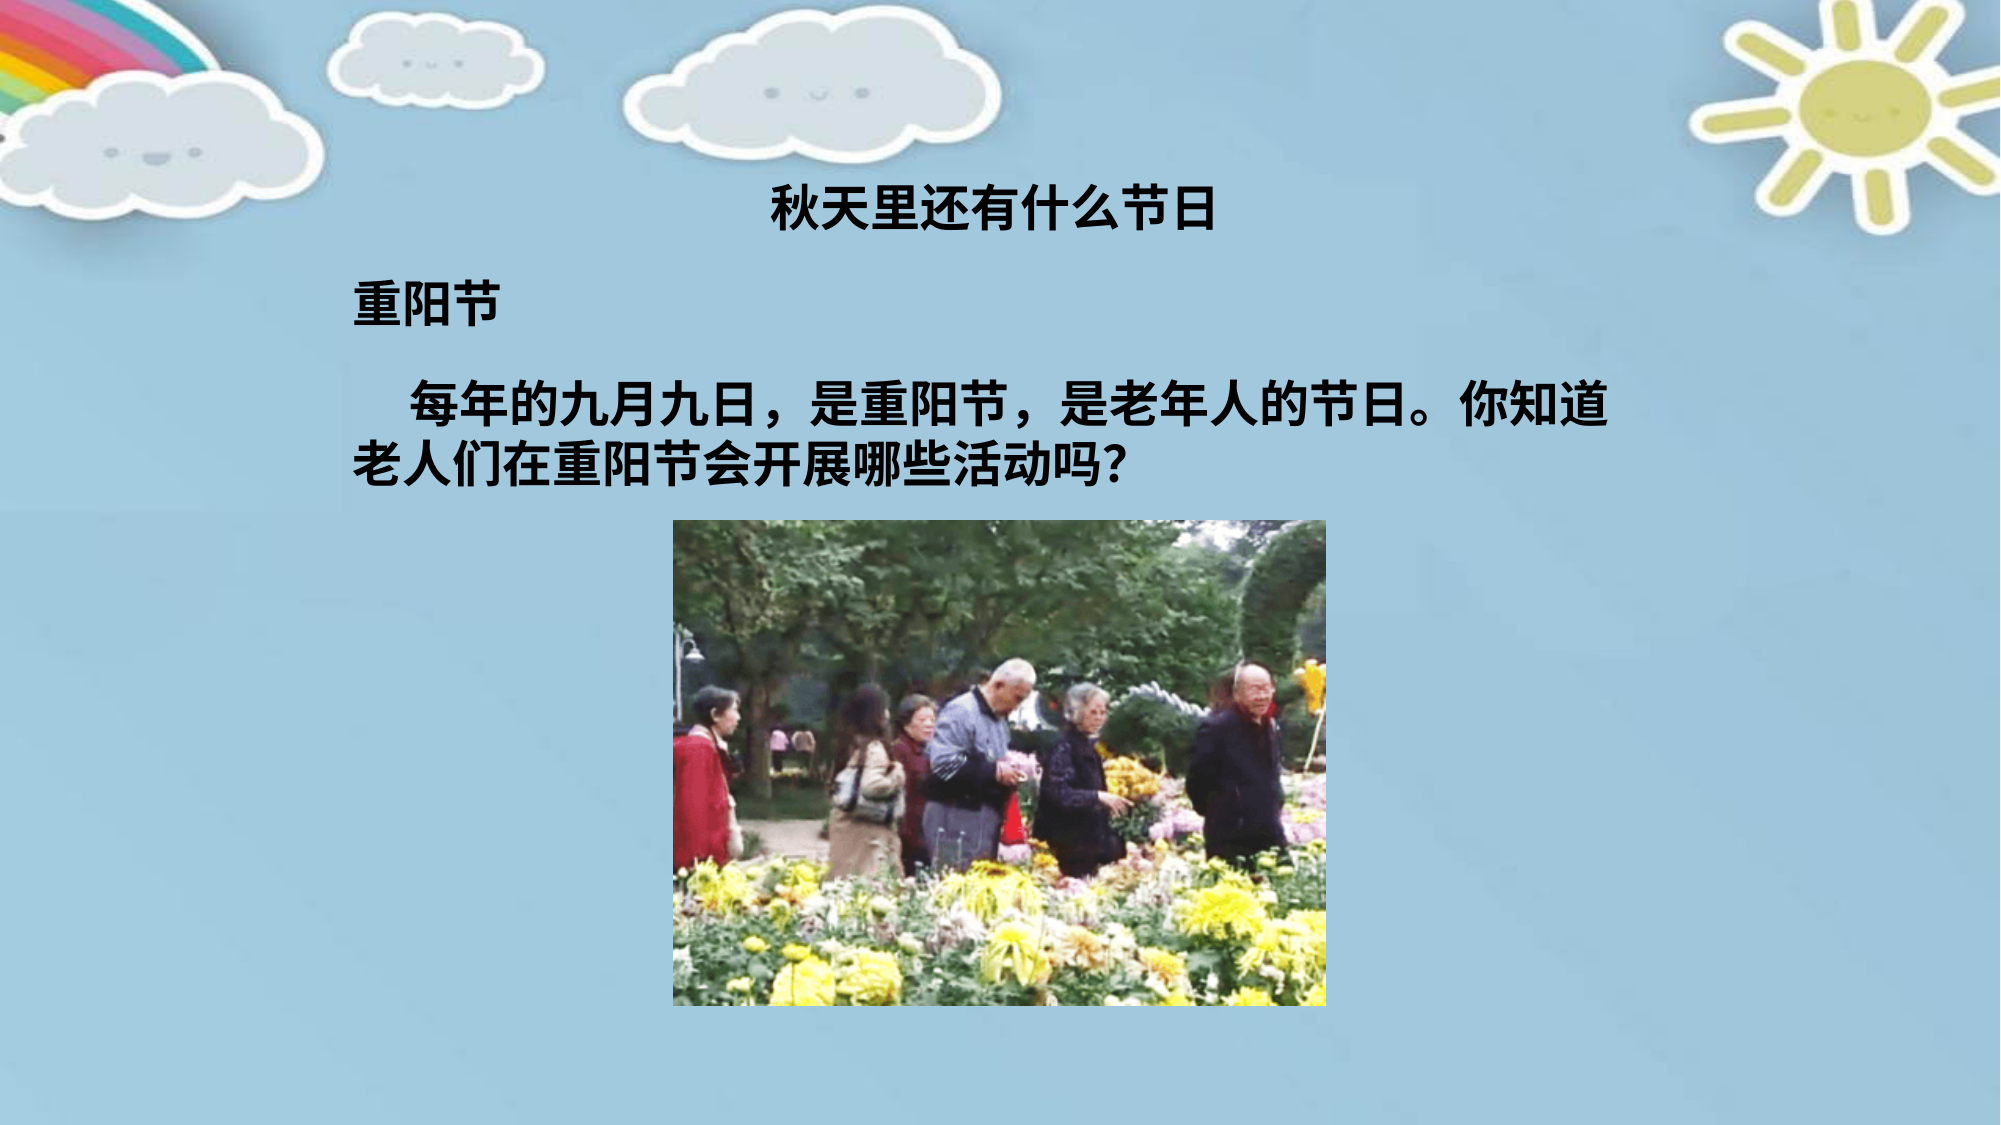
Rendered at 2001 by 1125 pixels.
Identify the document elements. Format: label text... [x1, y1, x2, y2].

text_box 秋天里还有什么节日 [755, 168, 1244, 244]
picture [0, 0, 2001, 1125]
text_box 重阳节 [337, 264, 1200, 340]
text_box 每年的九月九日，是重阳节，是老年人的节日。你知道老人们在重阳节会开展哪些活动吗？ [337, 365, 1663, 500]
